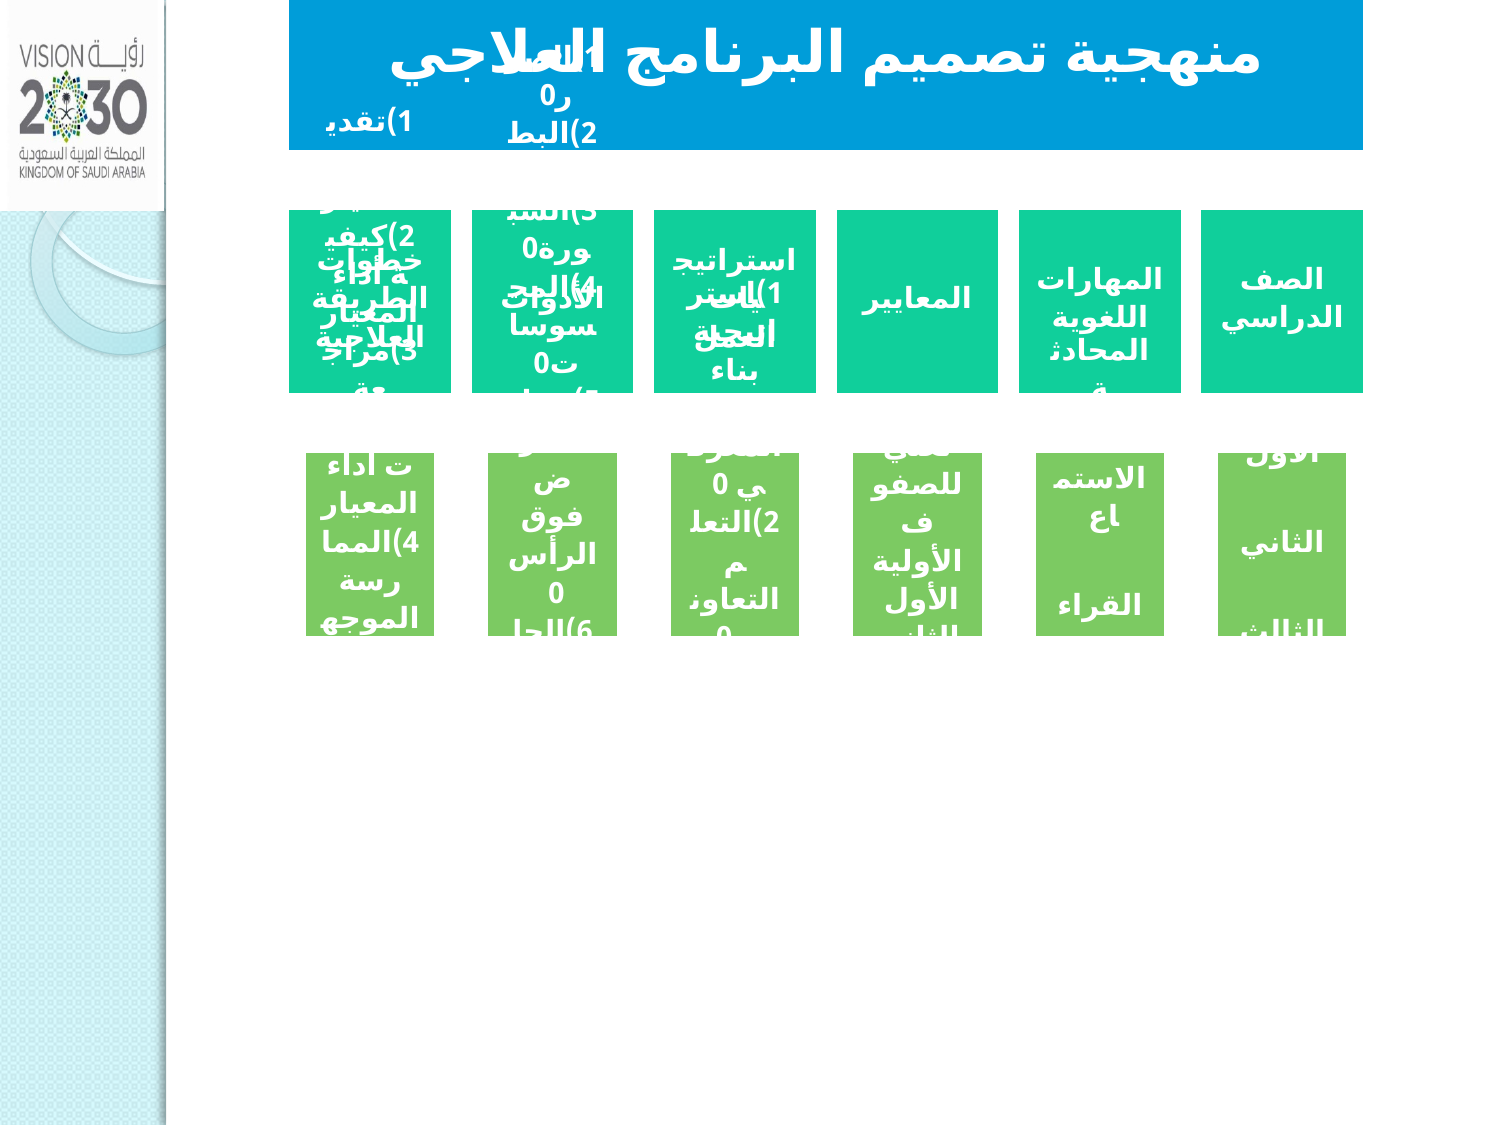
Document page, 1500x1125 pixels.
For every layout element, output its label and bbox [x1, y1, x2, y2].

picture [0, 0, 165, 211]
text_box [152, 0, 1500, 1125]
